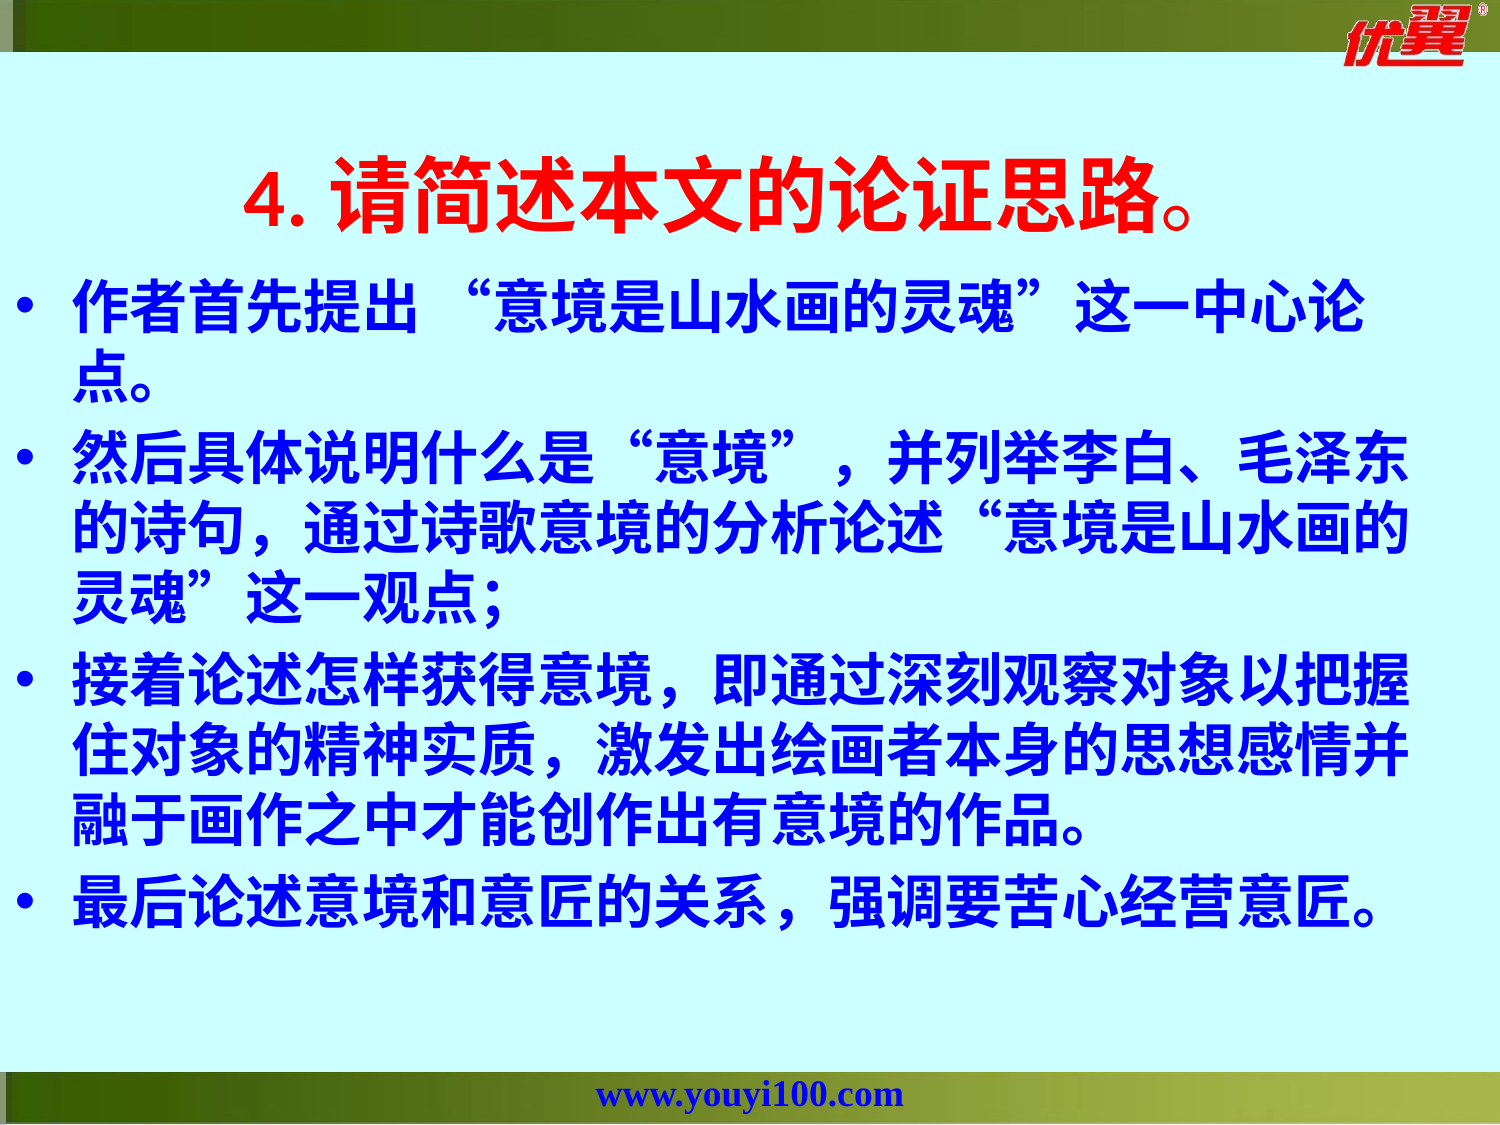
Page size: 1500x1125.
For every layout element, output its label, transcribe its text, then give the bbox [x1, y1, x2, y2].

picture [0, 1072, 1500, 1125]
list 作者首先提出 “意境是山水画的灵魂”这一中心论点。 然后具体说明什么是“意境”，并列举李白、毛泽东的诗句，通过诗歌意境的分析论述“意境是山水画的灵魂”这一观点； 接着论述怎样获得意境，即通过深刻观察对象以把握住对象的精神实质，激发出绘画者本身的思想感情并融于画作之中才能创作出有意境的作品。 最后论述意境和意匠的关系，强调要苦心经营意匠。 [0, 262, 1451, 1005]
title 4.请简述本文的论证思路。 [63, 135, 1425, 262]
picture [0, 0, 1500, 69]
